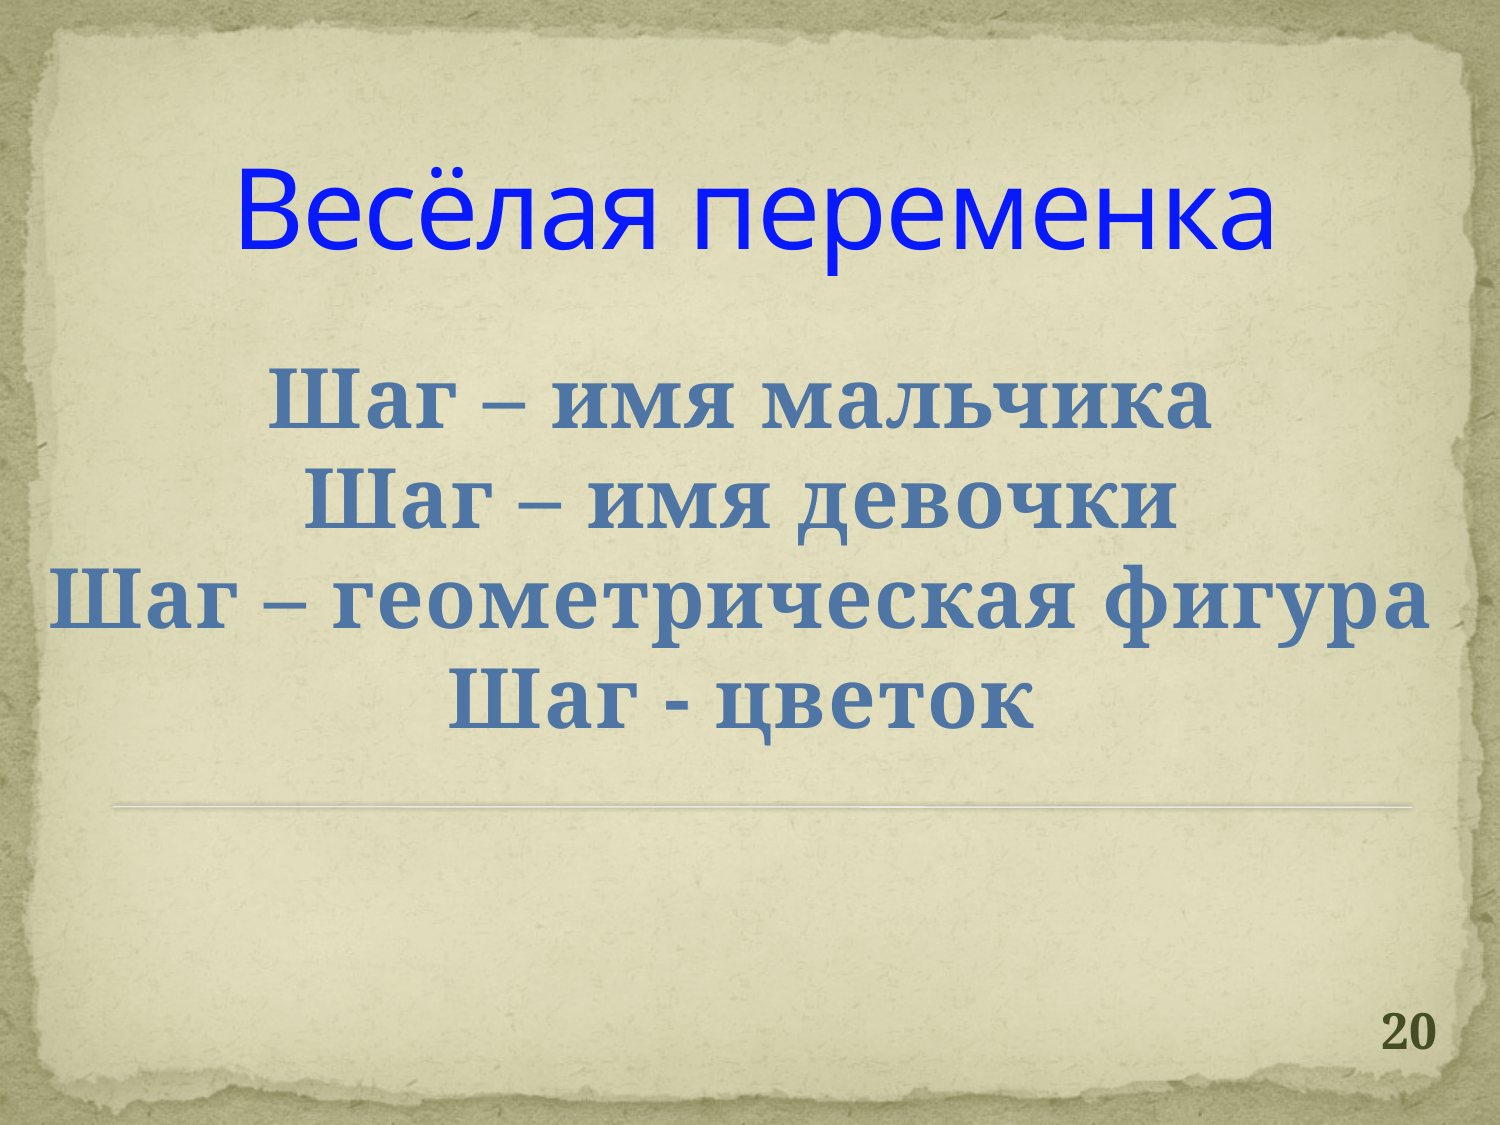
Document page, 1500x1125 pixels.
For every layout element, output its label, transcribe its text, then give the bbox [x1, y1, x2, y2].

text_box Шаг – имя мальчика Шаг – имя девочки Шаг – геометрическая фигура Шаг - цветок [33, 338, 1450, 753]
slide_number 20 [1359, 996, 1460, 1072]
title Весёлая переменка [41, 137, 1471, 280]
